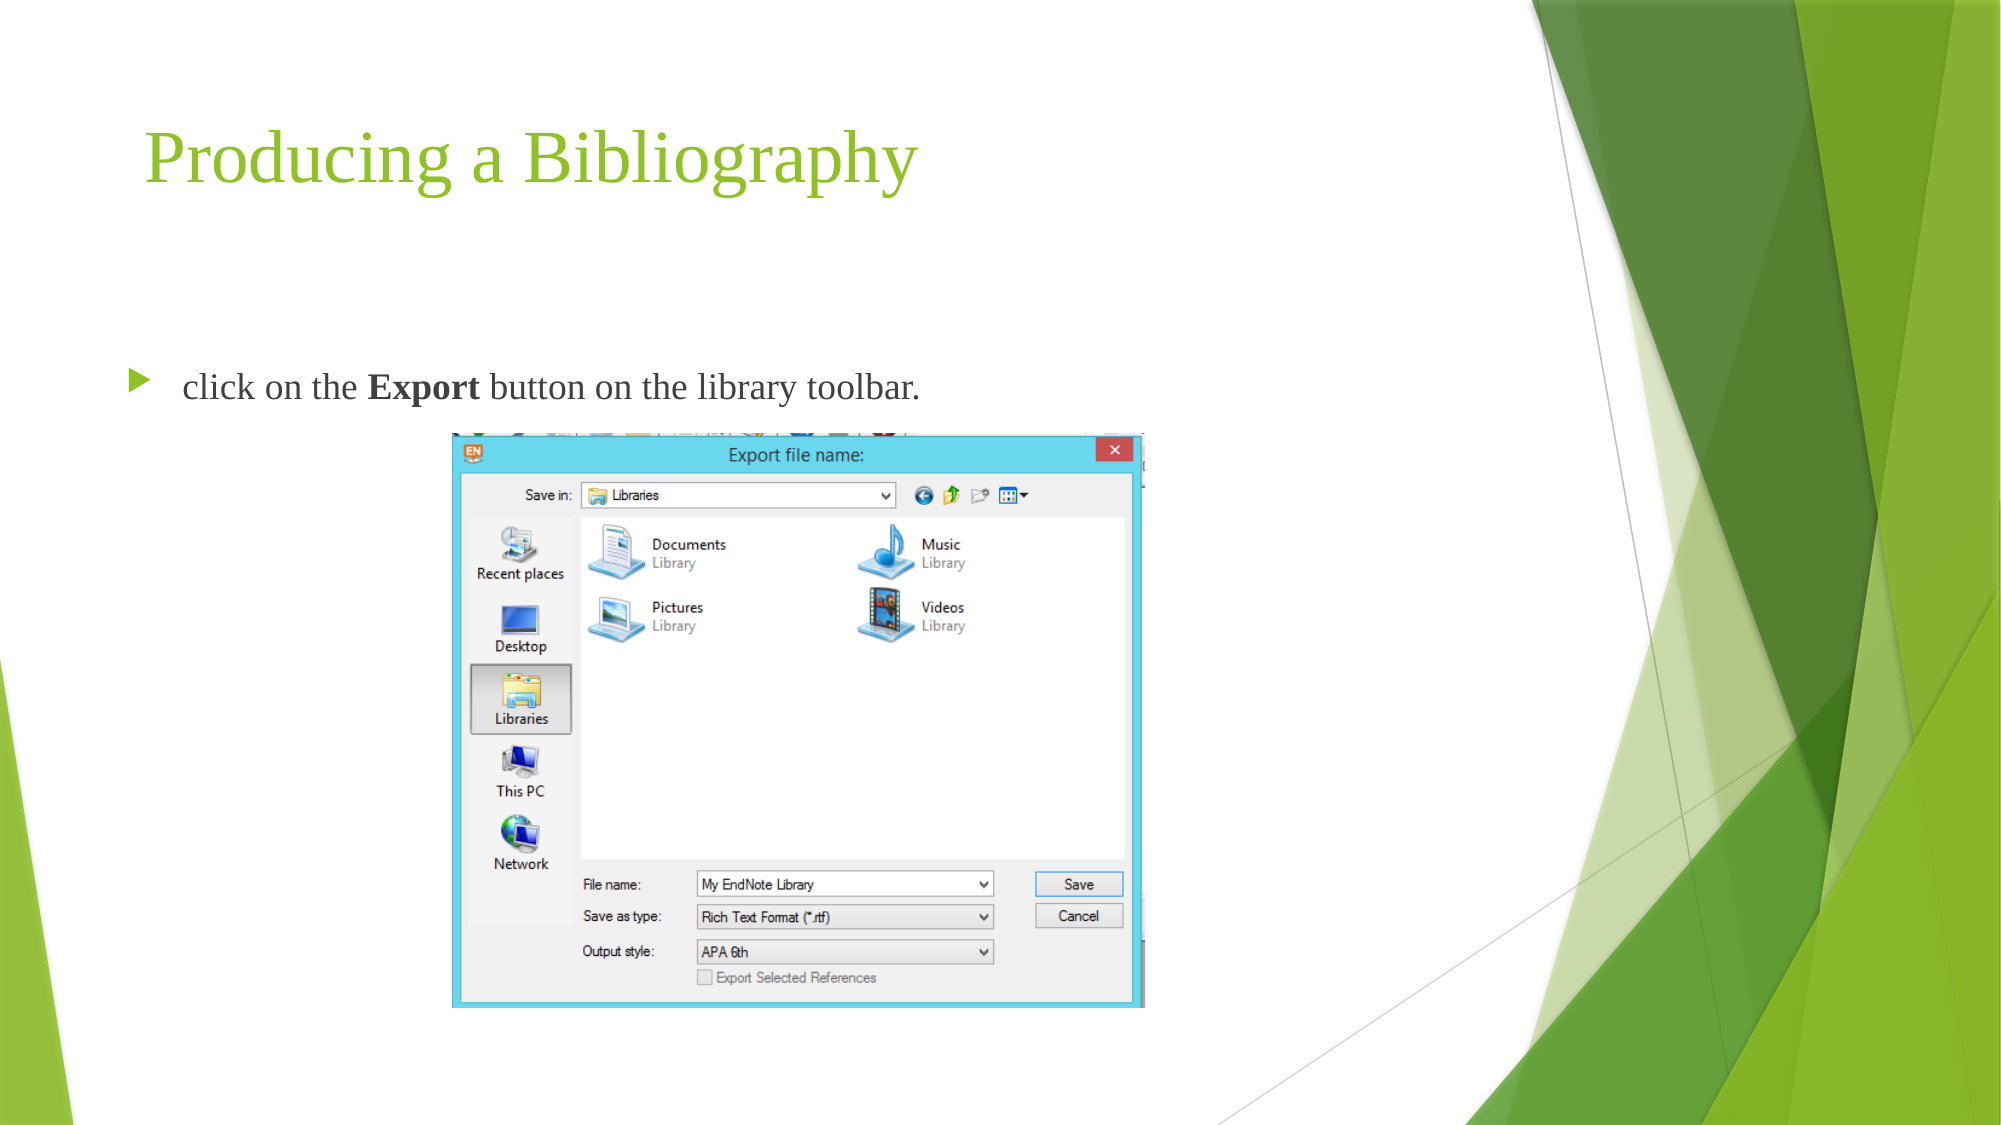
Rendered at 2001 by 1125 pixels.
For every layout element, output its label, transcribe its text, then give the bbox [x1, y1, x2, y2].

title Producing a Bibliography [111, 99, 1522, 317]
list click on the Export button on the library toolbar. [111, 354, 1522, 992]
picture [451, 432, 1146, 1009]
